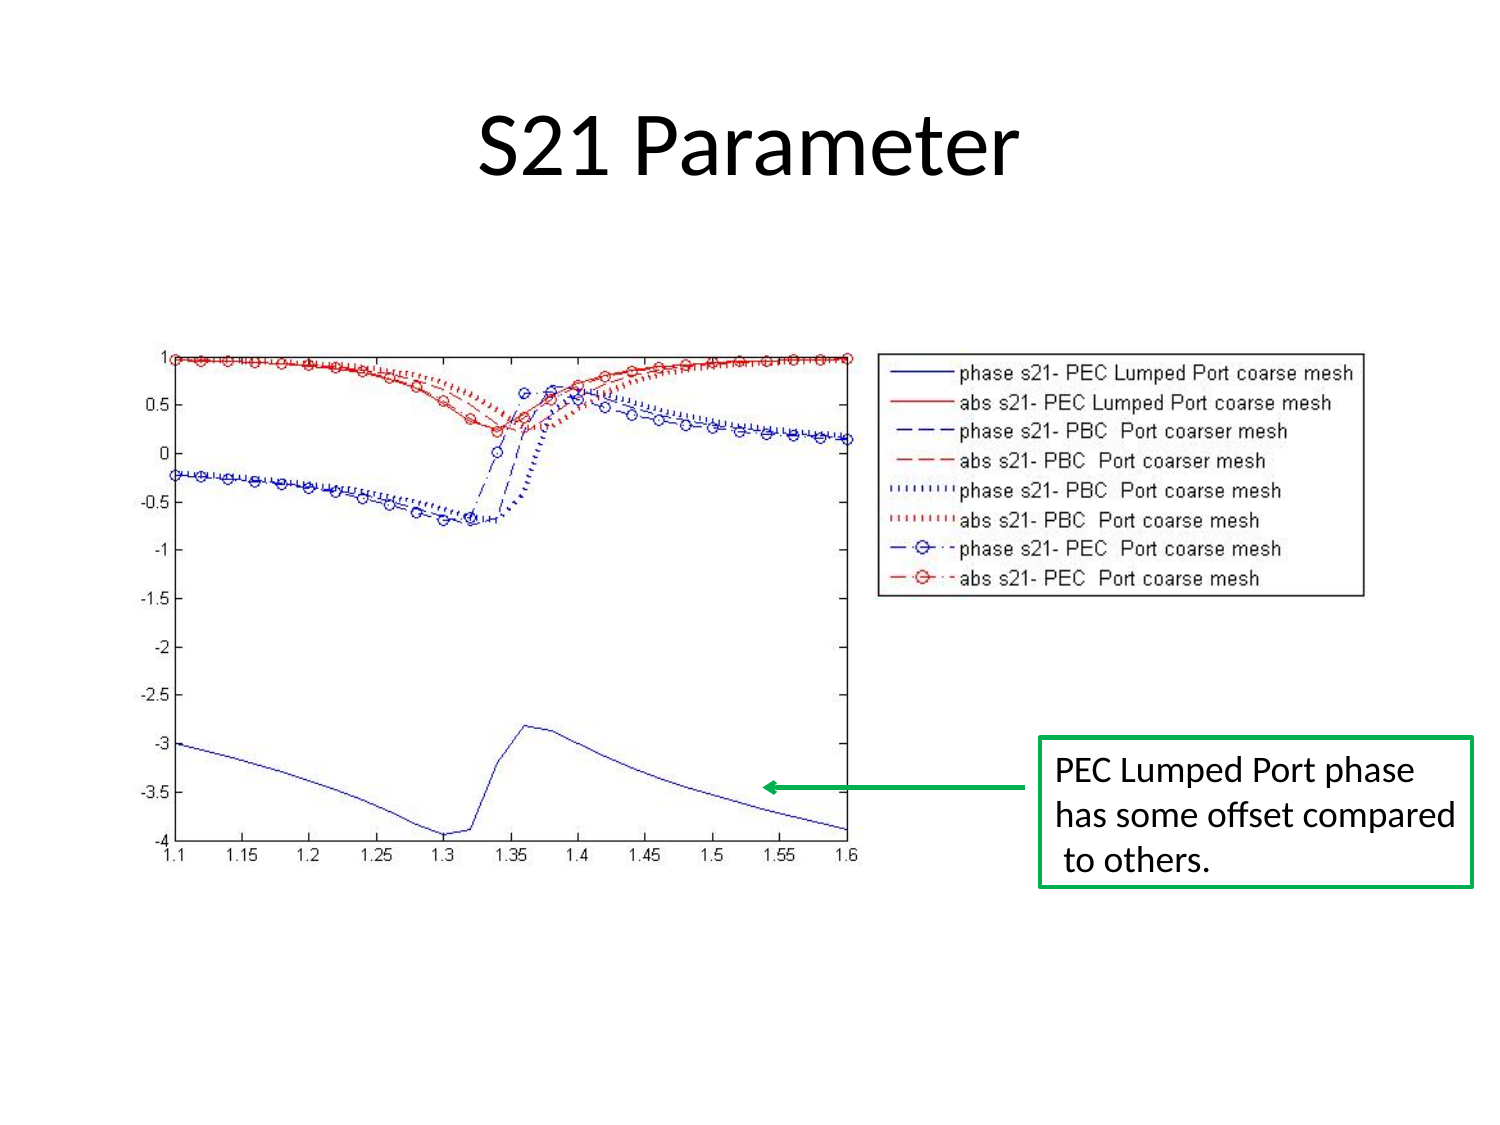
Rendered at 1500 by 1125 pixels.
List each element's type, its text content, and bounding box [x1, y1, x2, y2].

title S21 Parameter [75, 45, 1425, 233]
text_box PEC Lumped Port phase has some offset compared to others. [1038, 735, 1474, 889]
picture [62, 312, 1368, 906]
